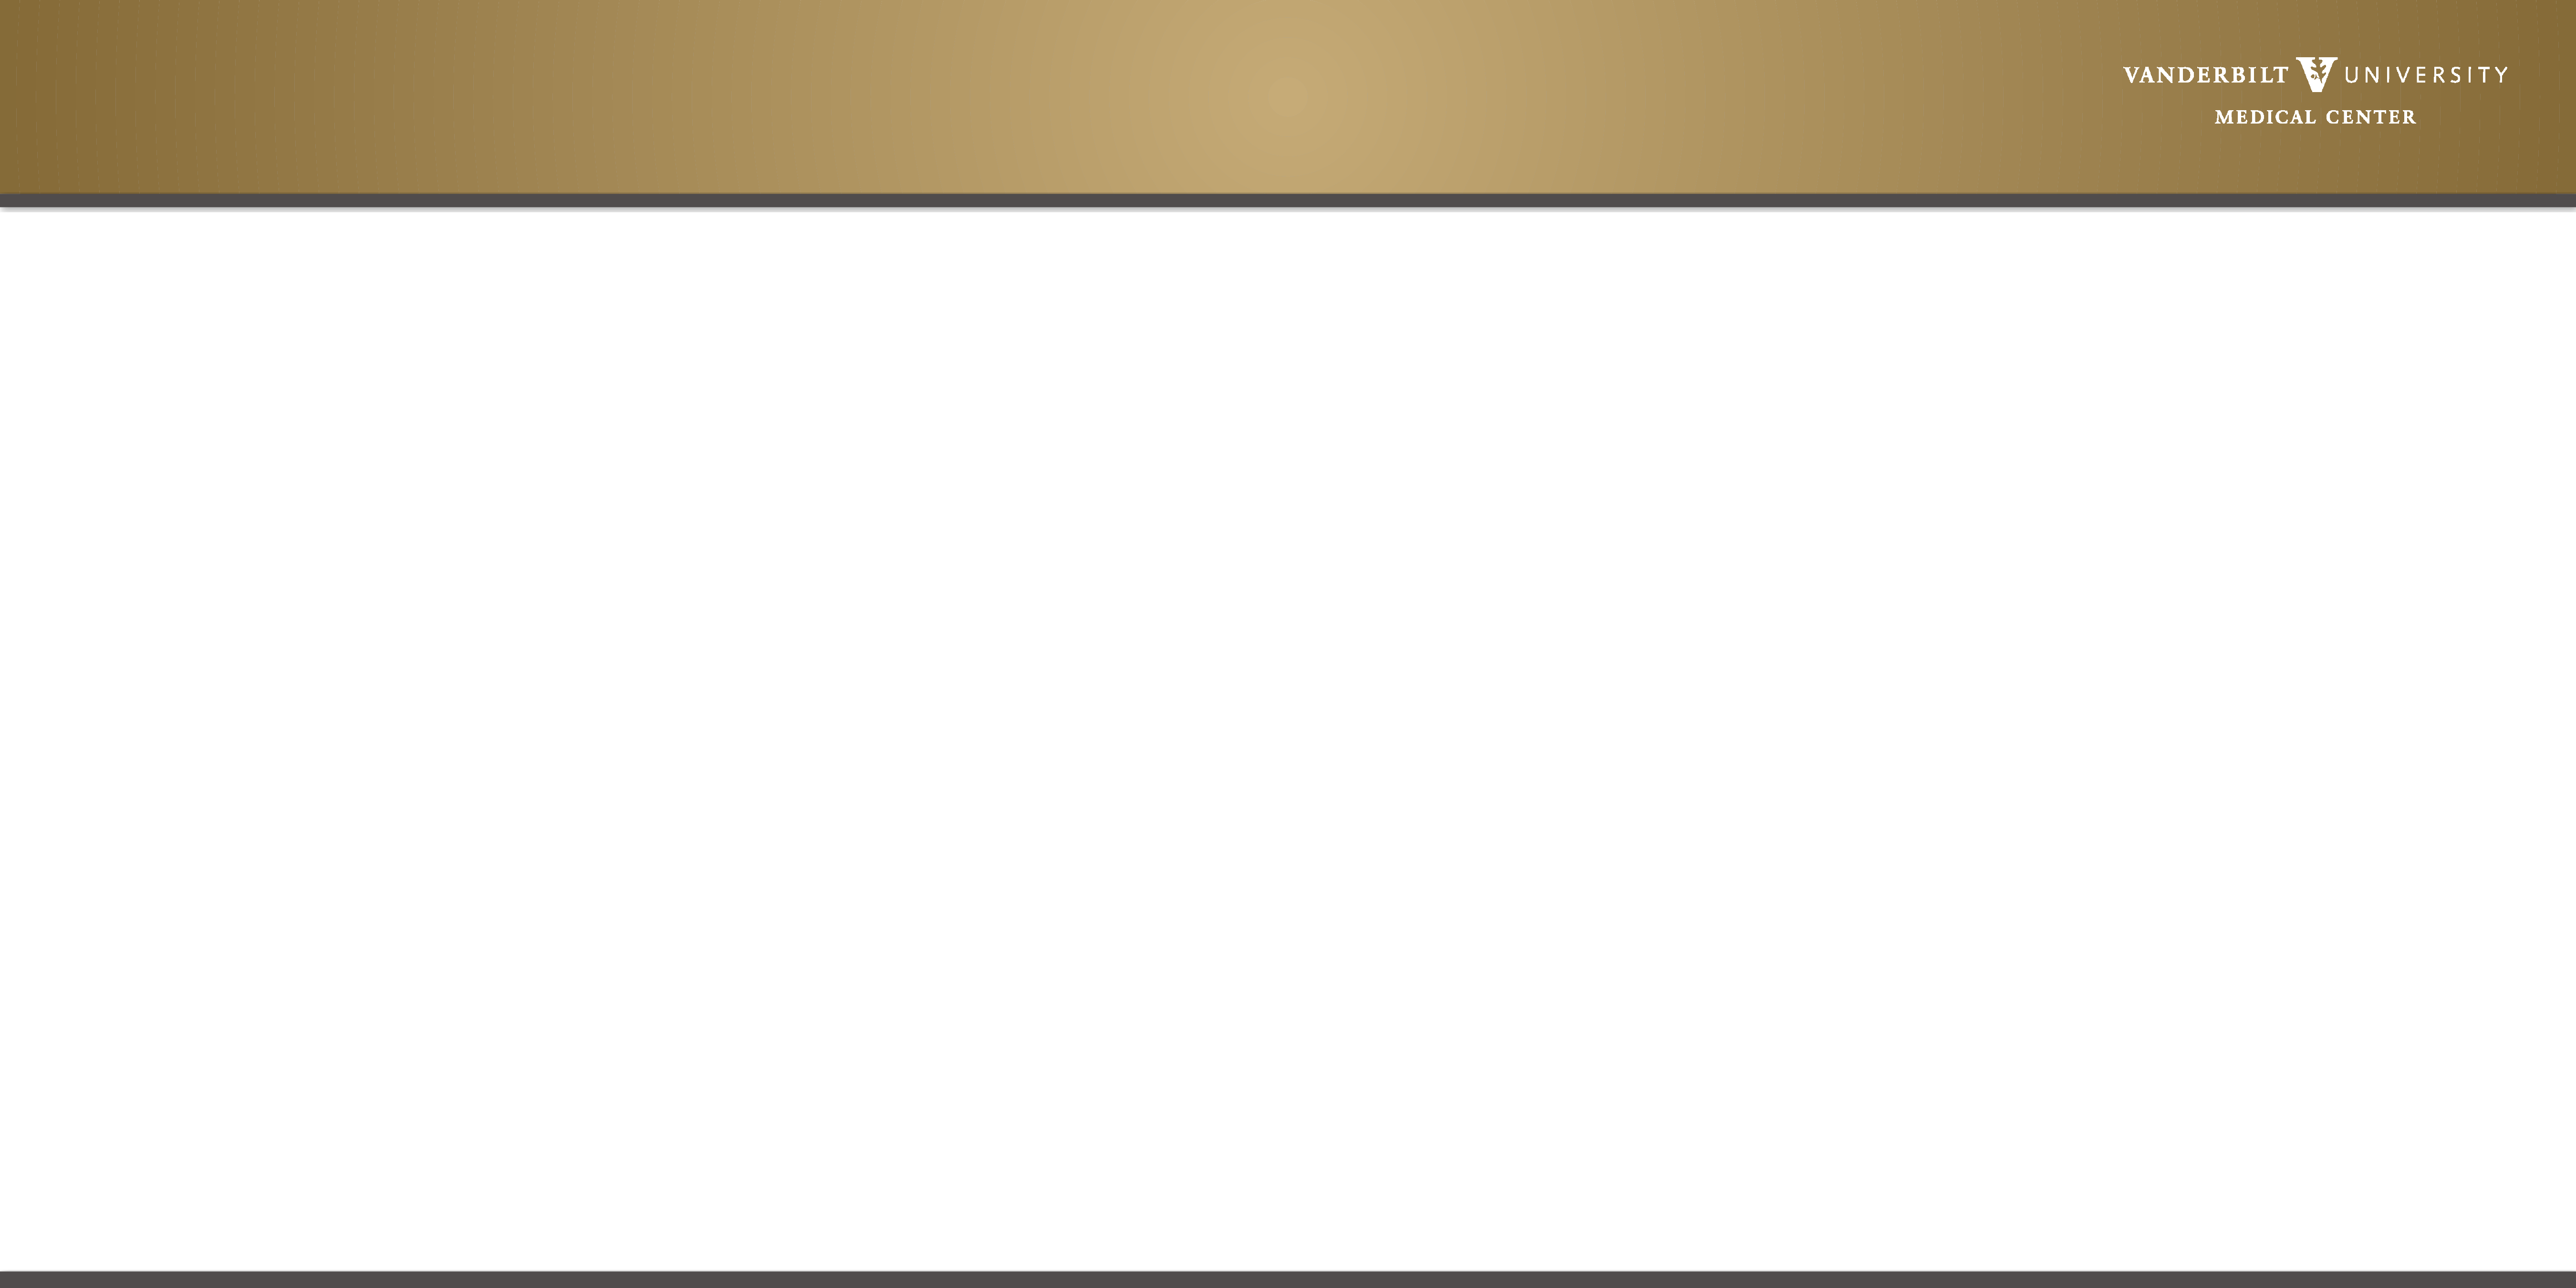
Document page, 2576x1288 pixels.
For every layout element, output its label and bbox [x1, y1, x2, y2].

picture [2123, 57, 2507, 124]
